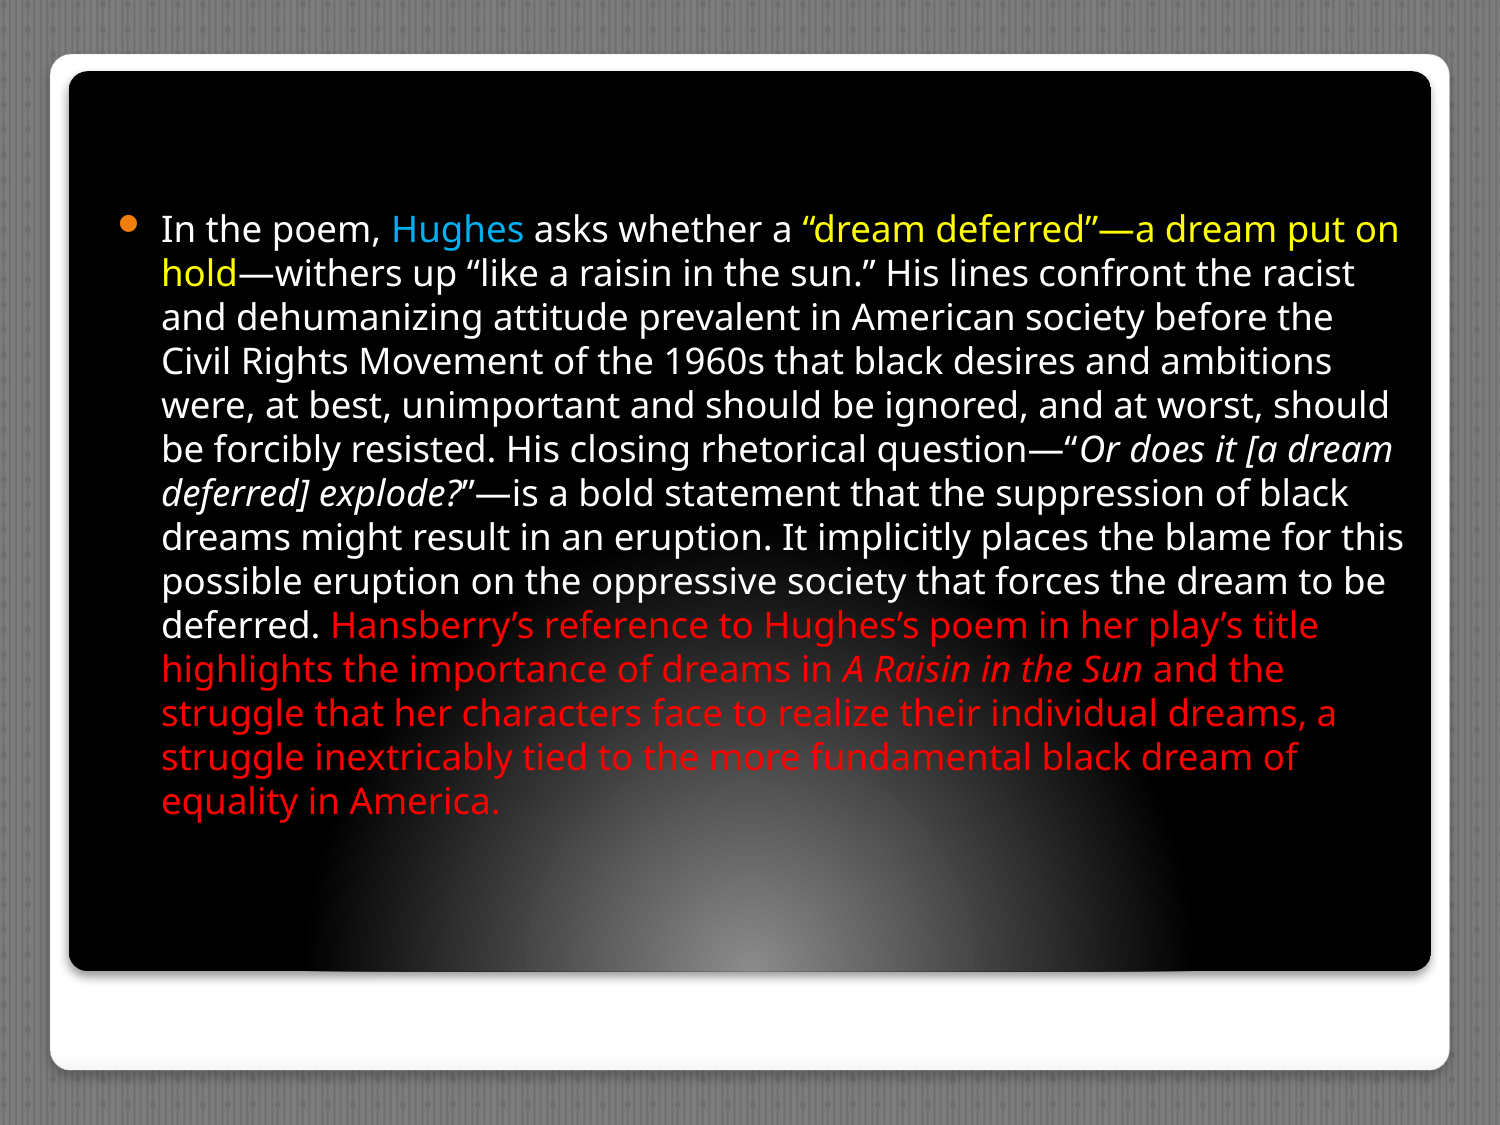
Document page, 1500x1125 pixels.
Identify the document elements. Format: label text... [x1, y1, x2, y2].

list In the poem, Hughes asks whether a “dream deferred”—a dream put on hold—withers up “like a raisin in the sun.” His lines confront the racist and dehumanizing attitude prevalent in American society before the Civil Rights Movement of the 1960s that black desires and ambitions were, at best, unimportant and should be ignored, and at worst, should be forcibly resisted. His closing rhetorical question—“Or does it [a dream deferred] explode?”—is a bold statement that the suppression of black dreams might result in an eruption. It implicitly places the blame for this possible eruption on the oppressive society that forces the dream to be deferred. Hansberry’s reference to Hughes’s poem in her play’s title highlights the importance of dreams in A Raisin in the Sun and the struggle that her characters face to realize their individual dreams, a struggle inextricably tied to the more fundamental black dream of equality in America. [87, 149, 1430, 837]
